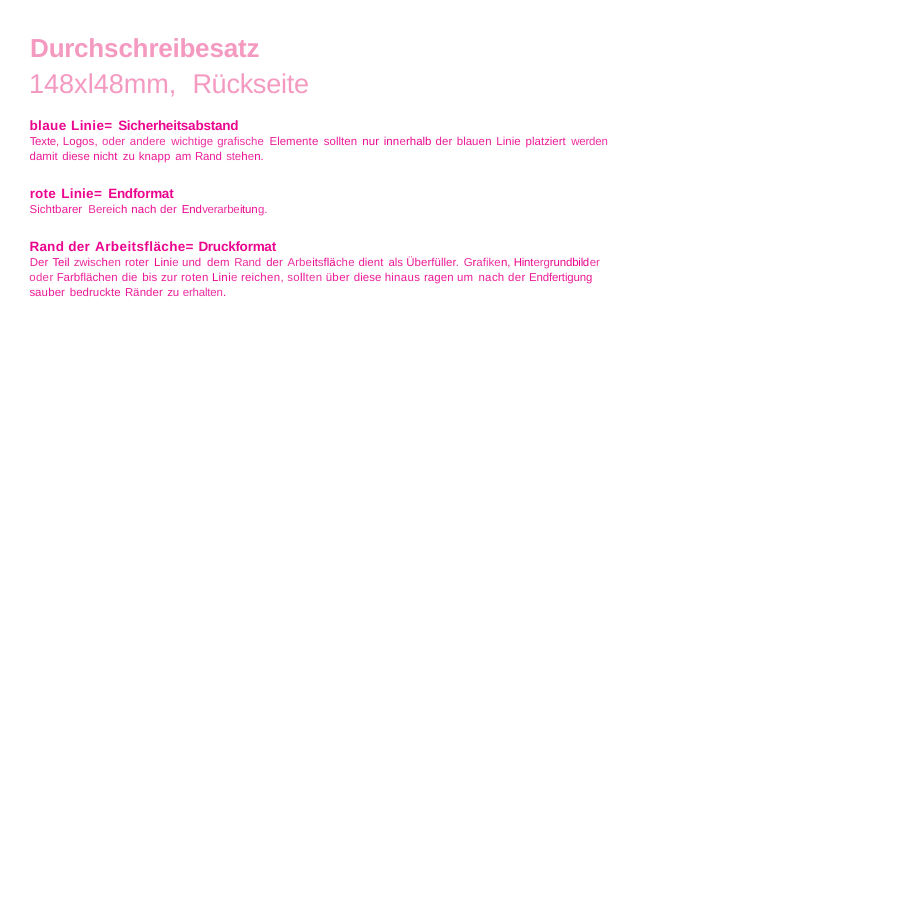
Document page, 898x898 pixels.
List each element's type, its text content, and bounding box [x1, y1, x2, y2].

text_box Durchschreibesatz [28, 28, 278, 63]
text_box blaue Linie= Sicherheitsabstand Texte, Logos, oder andere wichtige grafische Elemente sollten nur innerhalb der blauen Linie platziert werden damit diese nicht zu knapp am Rand stehen. rote Linie= Endformat Sichtbarer Bereich nach der Endverarbeitung. Rand der Arbeitsfläche= Druckformat Der Teil zwischen roter Linie und dem Rand der Arbeitsfläche dient als Überfüller. Grafiken, Hintergrundbilder oder Farbflächen die bis zur roten Linie reichen, sollten über diese hinaus ragen um nach der Endfertigung sauber bedruckte Ränder zu erhalten. [27, 113, 615, 299]
title 148xl48mm, Rückseite [27, 64, 315, 113]
